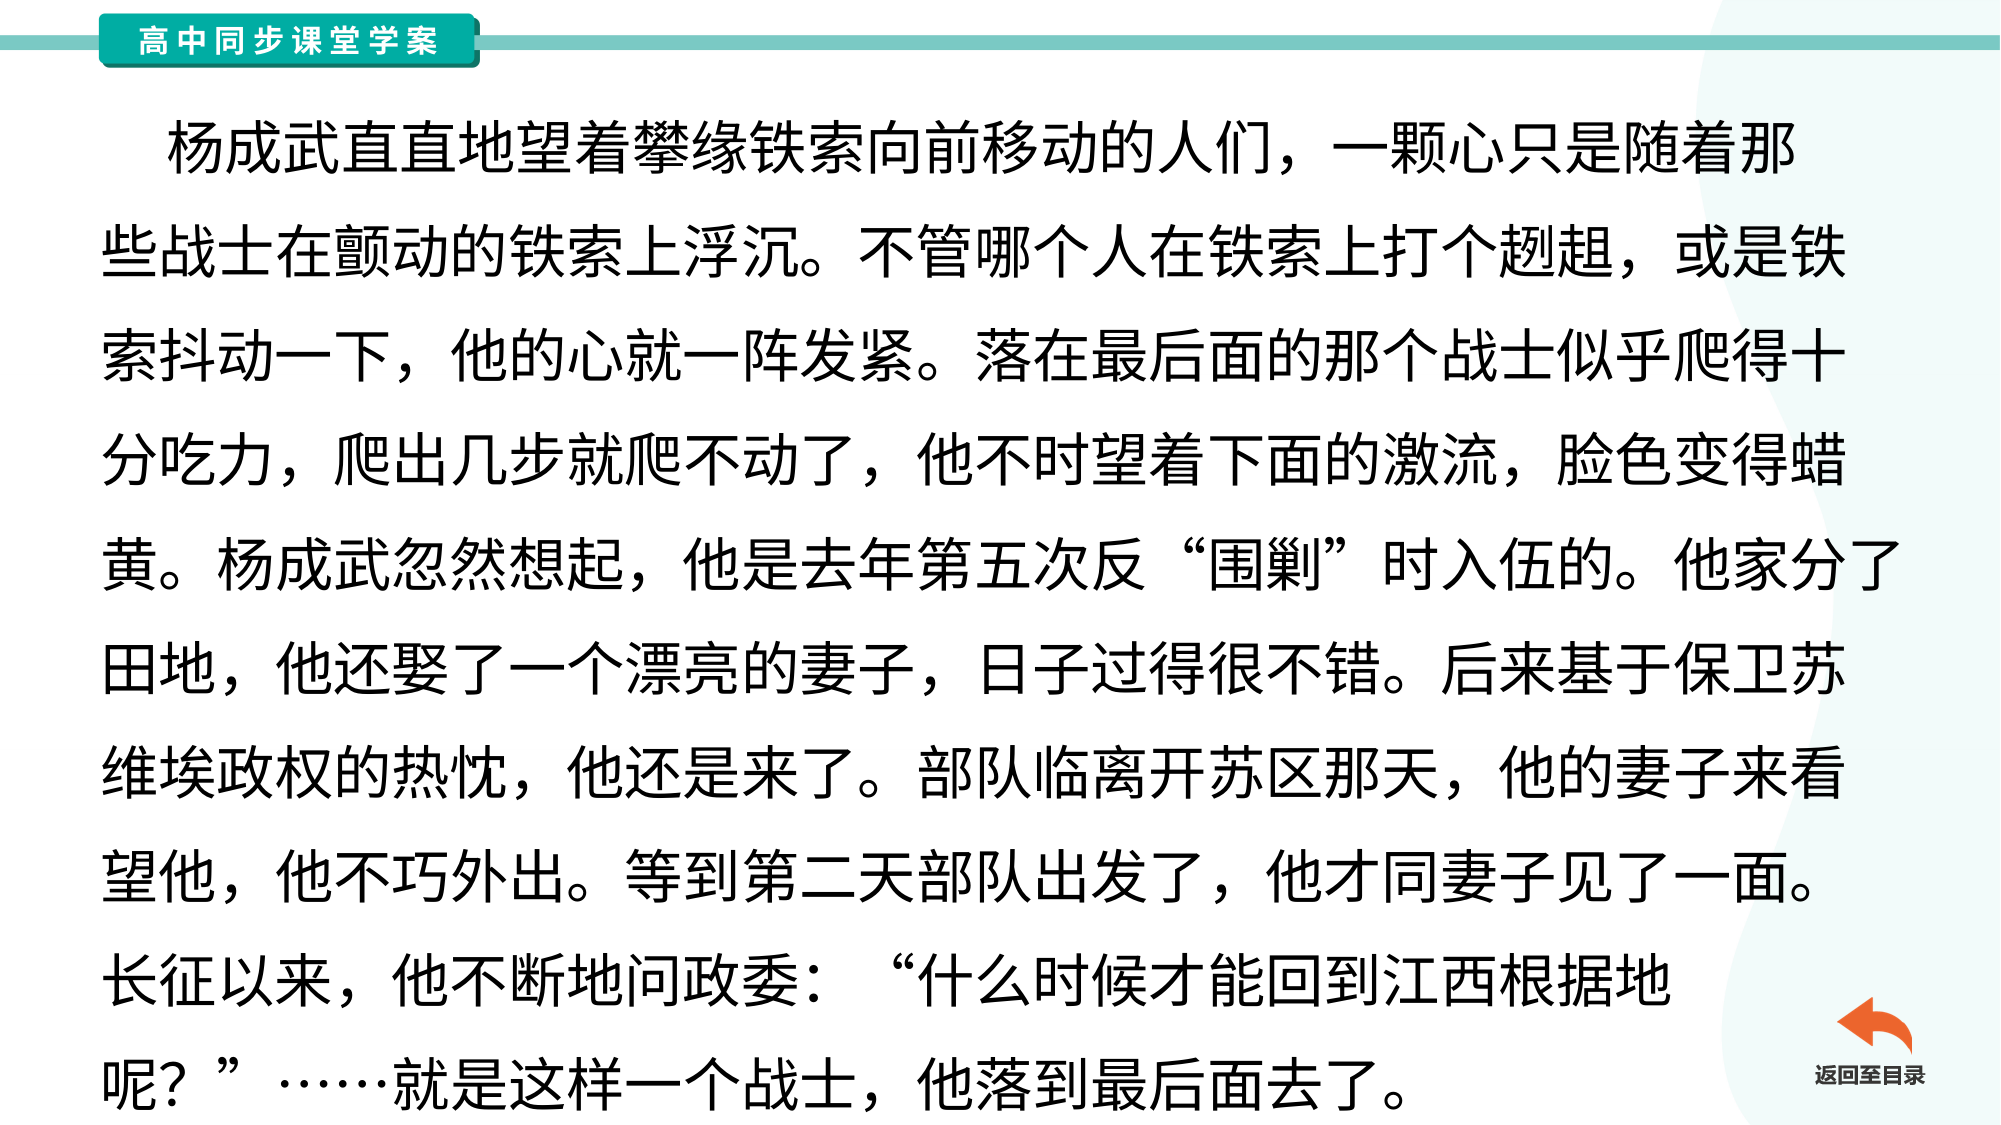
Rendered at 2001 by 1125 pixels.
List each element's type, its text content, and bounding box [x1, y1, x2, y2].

text_box 杨成武直直地望着攀缘铁索向前移动的人们，一颗心只是随着那 些战士在颤动的铁索上浮沉。不管哪个人在铁索上打个趔趄，或是铁 索抖动一下，他的心就一阵发紧。落在最后面的那个战士似乎爬得十 分吃力，爬出几步就爬不动了，他不时望着下面的激流，脸色变得蜡 黄。杨成武忽然想起，他是去年第五次反“围剿”时入伍的。他家分了 田地，他还娶了一个漂亮的妻子，日子过得很不错。后来基于保卫苏 维埃政权的热忱，他还是来了。部队临离开苏区那天，他的妻子来看 望他，他不巧外出。等到第二天部队出发了，他才同妻子见了一面。 长征以来，他不断地问政委：“什么时候才能回到江西根据地 呢？”……就是这样一个战士，他落到最后面去了。 [100, 76, 1899, 1119]
picture [0, 0, 2000, 1125]
